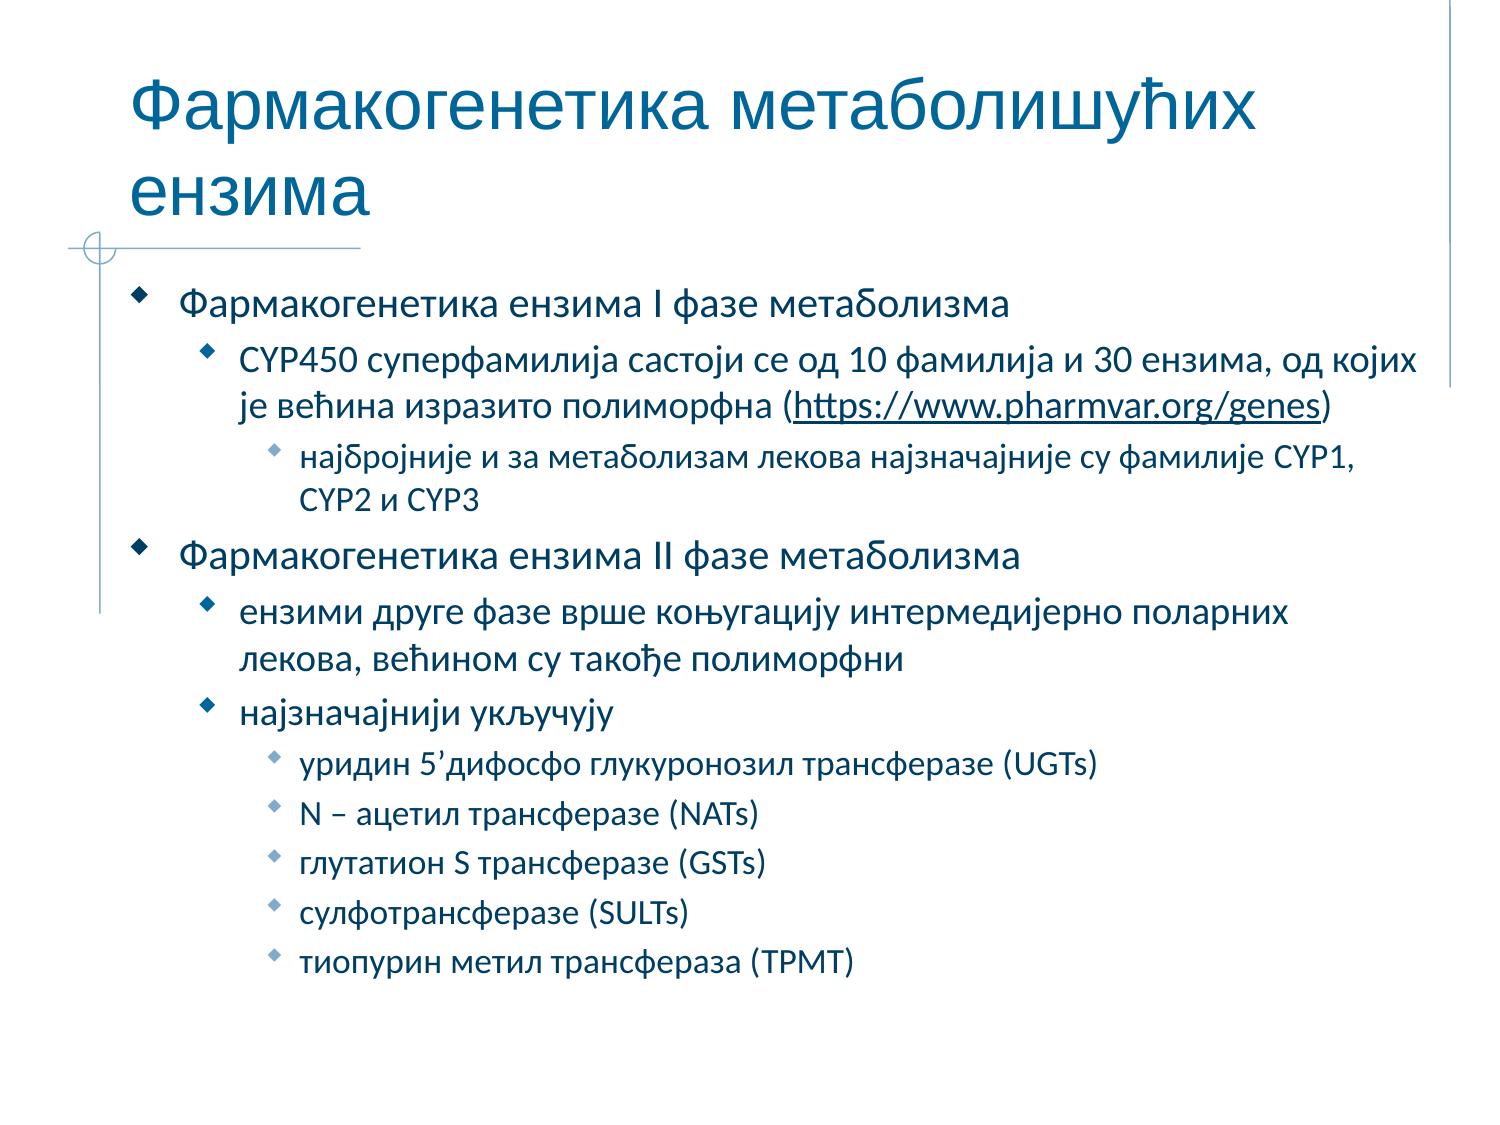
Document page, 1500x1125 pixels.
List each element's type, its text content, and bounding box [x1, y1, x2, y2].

list Фармакогенетика ензима I фазе метаболизма CYP450 суперфамилија састоји се од 10 фамилија и 30 ензима, од којих је већина изразито полиморфна (https://www.pharmvar.org/genes) најбројније и за метаболизам лекова најзначајније су фамилије CYP1, CYP2 и CYP3 Фармакогенетика ензима II фазе метаболизма ензими друге фазе врше коњугацију интермедијерно поларних лекова, већином су такође полиморфни најзначајнији укључују уридин 5’дифосфо глукуронозил трансферазе (UGTs) N – ацетил трансферазе (NATs) глутатион S трансферазе (GSTs) сулфотрансферазе (SULTs) тиопурин метил трансфераза (TPMT) [111, 266, 1436, 1024]
title Фармакогенетика метаболишућих ензима [113, 49, 1436, 238]
